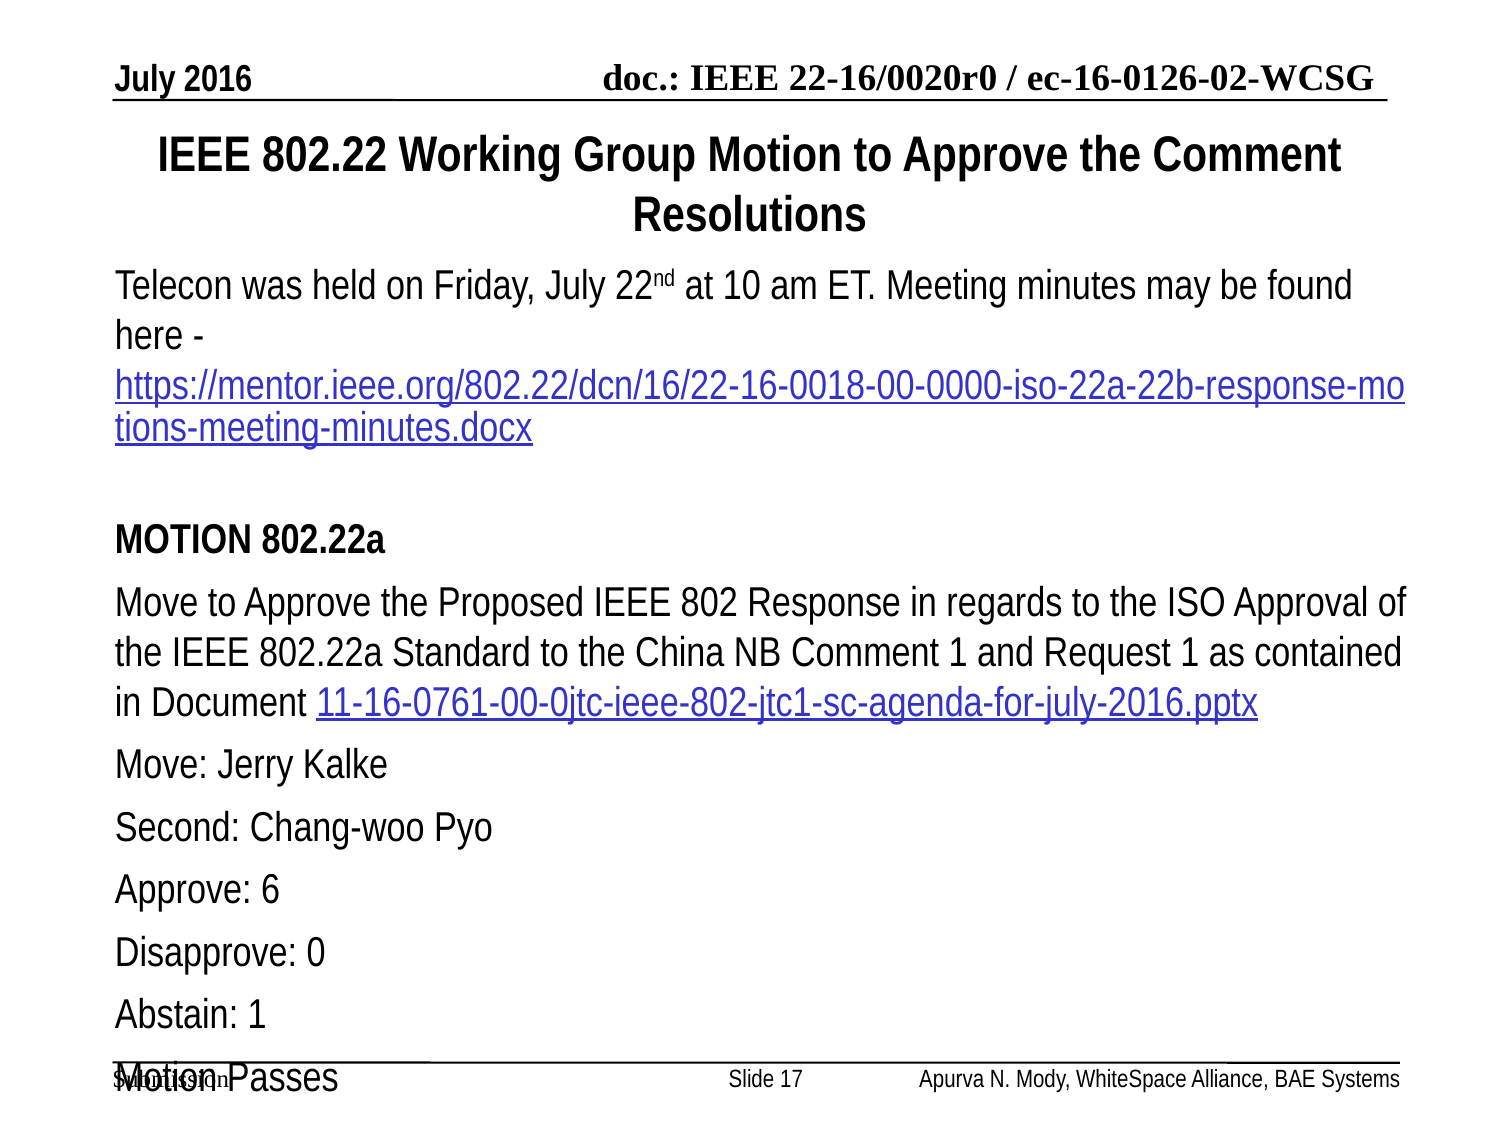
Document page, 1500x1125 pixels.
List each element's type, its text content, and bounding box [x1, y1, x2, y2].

list Telecon was held on Friday, July 22nd at 10 am ET. Meeting minutes may be found here - https://mentor.ieee.org/802.22/dcn/16/22-16-0018-00-0000-iso-22a-22b-response-motions-meeting-minutes.docx MOTION 802.22a Move to Approve the Proposed IEEE 802 Response in regards to the ISO Approval of the IEEE 802.22a Standard to the China NB Comment 1 and Request 1 as contained in Document 11-16-0761-00-0jtc-ieee-802-jtc1-sc-agenda-for-july-2016.pptx Move: Jerry Kalke Second: Chang-woo Pyo Approve: 6 Disapprove: 0 Abstain: 1 Motion Passes [99, 251, 1426, 1063]
footer Apurva N. Mody, WhiteSpace Alliance, BAE Systems [902, 1061, 1402, 1093]
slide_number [114, 54, 540, 100]
slide_number Slide 17 [674, 1061, 858, 1101]
title IEEE 802.22 Working Group Motion to Approve the Comment Resolutions [49, 112, 1451, 251]
